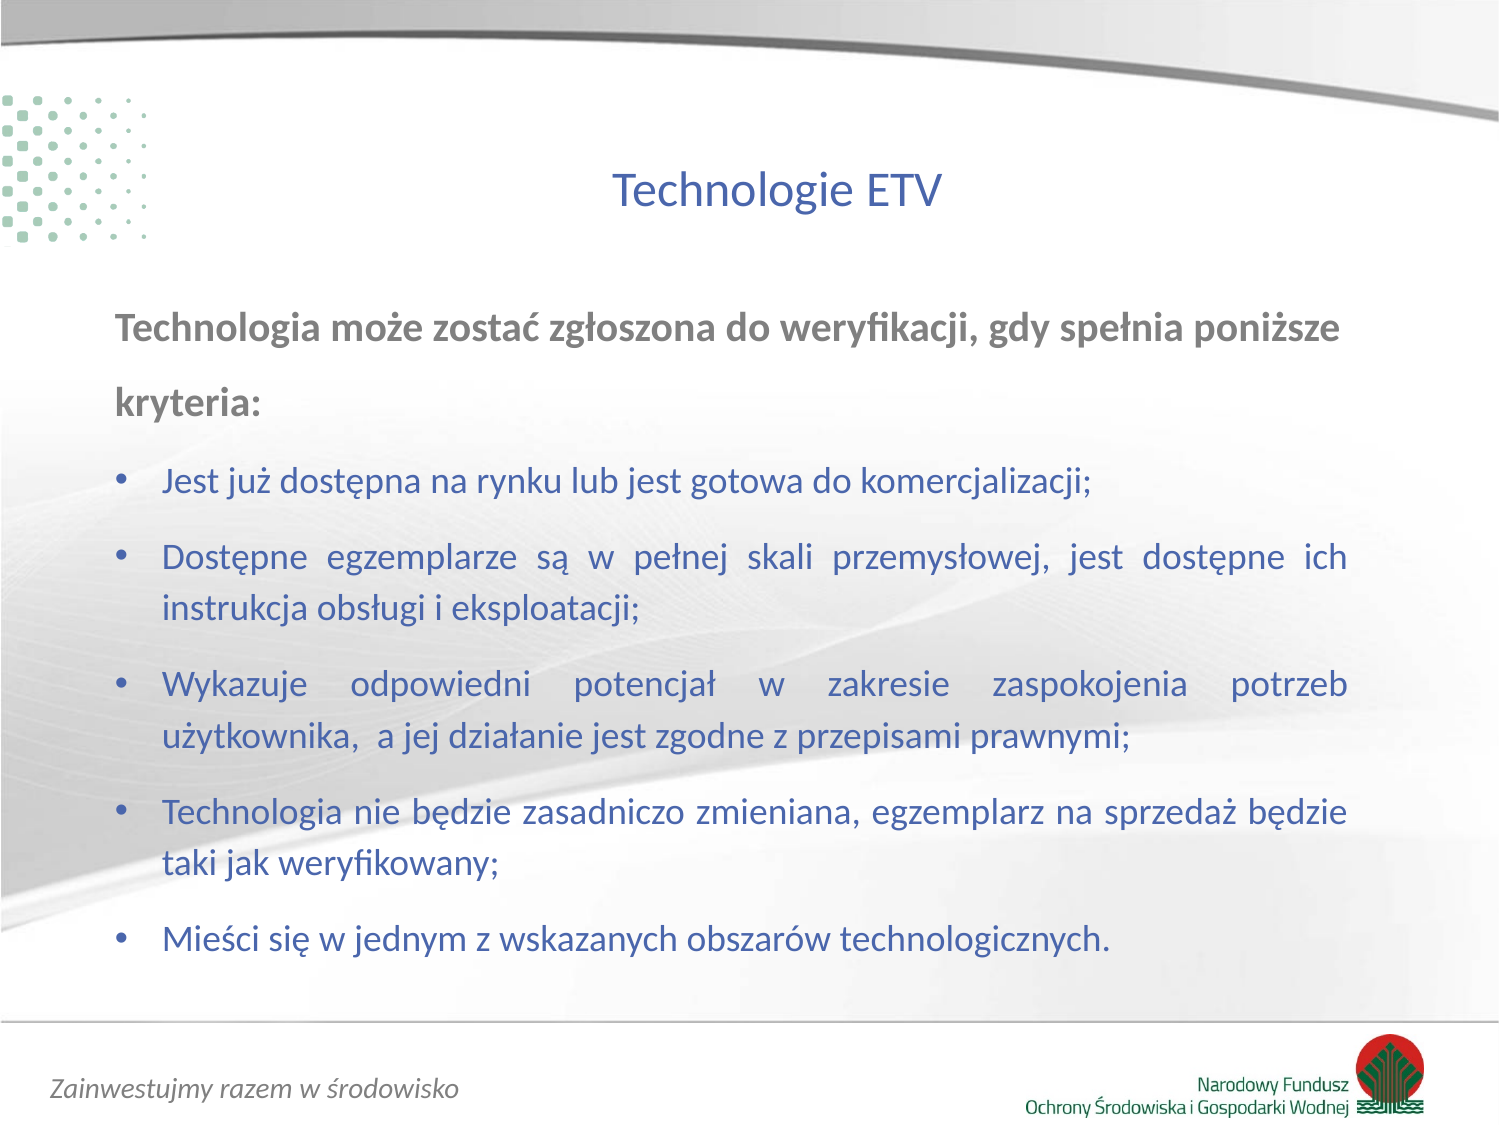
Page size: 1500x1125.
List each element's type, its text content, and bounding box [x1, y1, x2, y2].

text_box Technologia może zostać zgłoszona do weryfikacji, gdy spełnia poniższe kryteria: Jest już dostępna na rynku lub jest gotowa do komercjalizacji; Dostępne egzemplarze są w pełnej skali przemysłowej, jest dostępne ich instrukcja obsługi i eksploatacji; Wykazuje odpowiedni potencjał w zakresie zaspokojenia potrzeb użytkownika, a jej działanie jest zgodne z przepisami prawnymi; Technologia nie będzie zasadniczo zmieniana, egzemplarz na sprzedaż będzie taki jak weryfikowany; Mieści się w jednym z wskazanych obszarów technologicznych. [100, 267, 1365, 1067]
picture [1026, 1034, 1424, 1118]
picture [0, 0, 1499, 1023]
text_box Technologie ETV [107, 127, 1449, 234]
